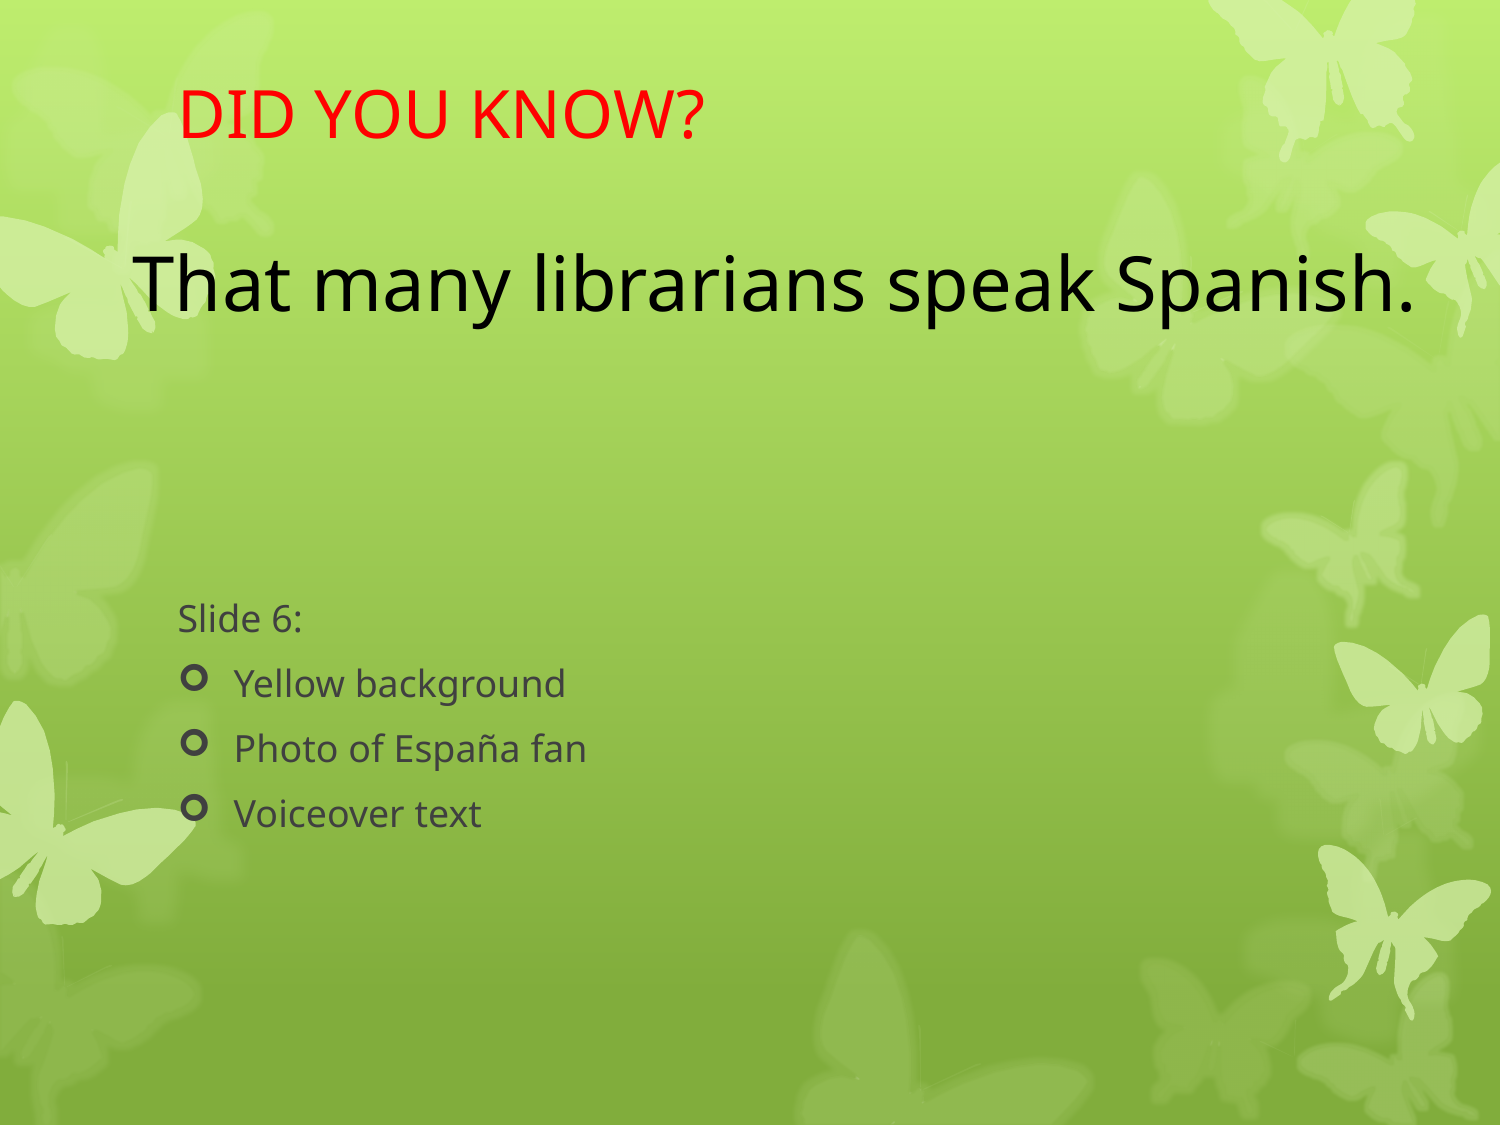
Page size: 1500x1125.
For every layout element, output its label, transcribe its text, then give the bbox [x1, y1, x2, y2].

list Slide 6: Yellow background Photo of España fan Voiceover text [162, 425, 1425, 1005]
title DID YOU KNOW? [162, 35, 1332, 187]
text_box That many librarians speak Spanish. [99, 187, 1450, 375]
